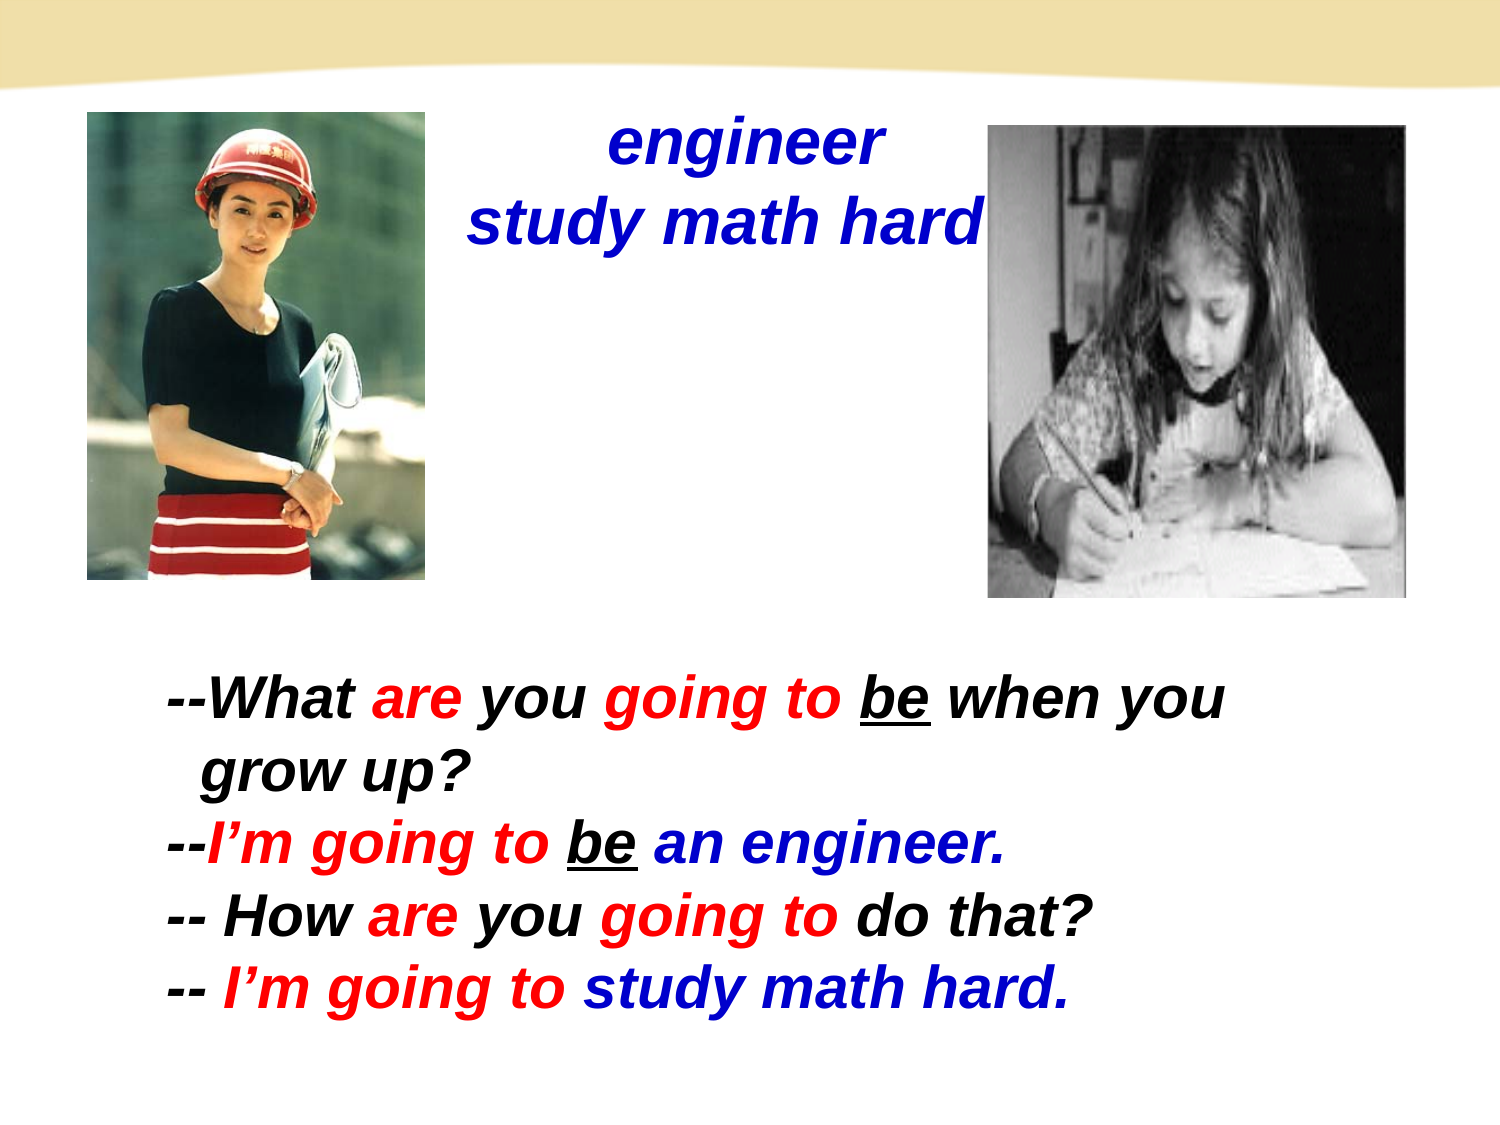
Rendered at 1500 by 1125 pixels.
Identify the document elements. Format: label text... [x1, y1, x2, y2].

text_box --What are you going to be when you grow up? --I’m going to be an engineer. -- How are you going to do that? -- I’m going to study math hard. [151, 651, 1286, 1009]
picture [0, 0, 1500, 1125]
text_box engineer study math hard [451, 90, 1042, 265]
